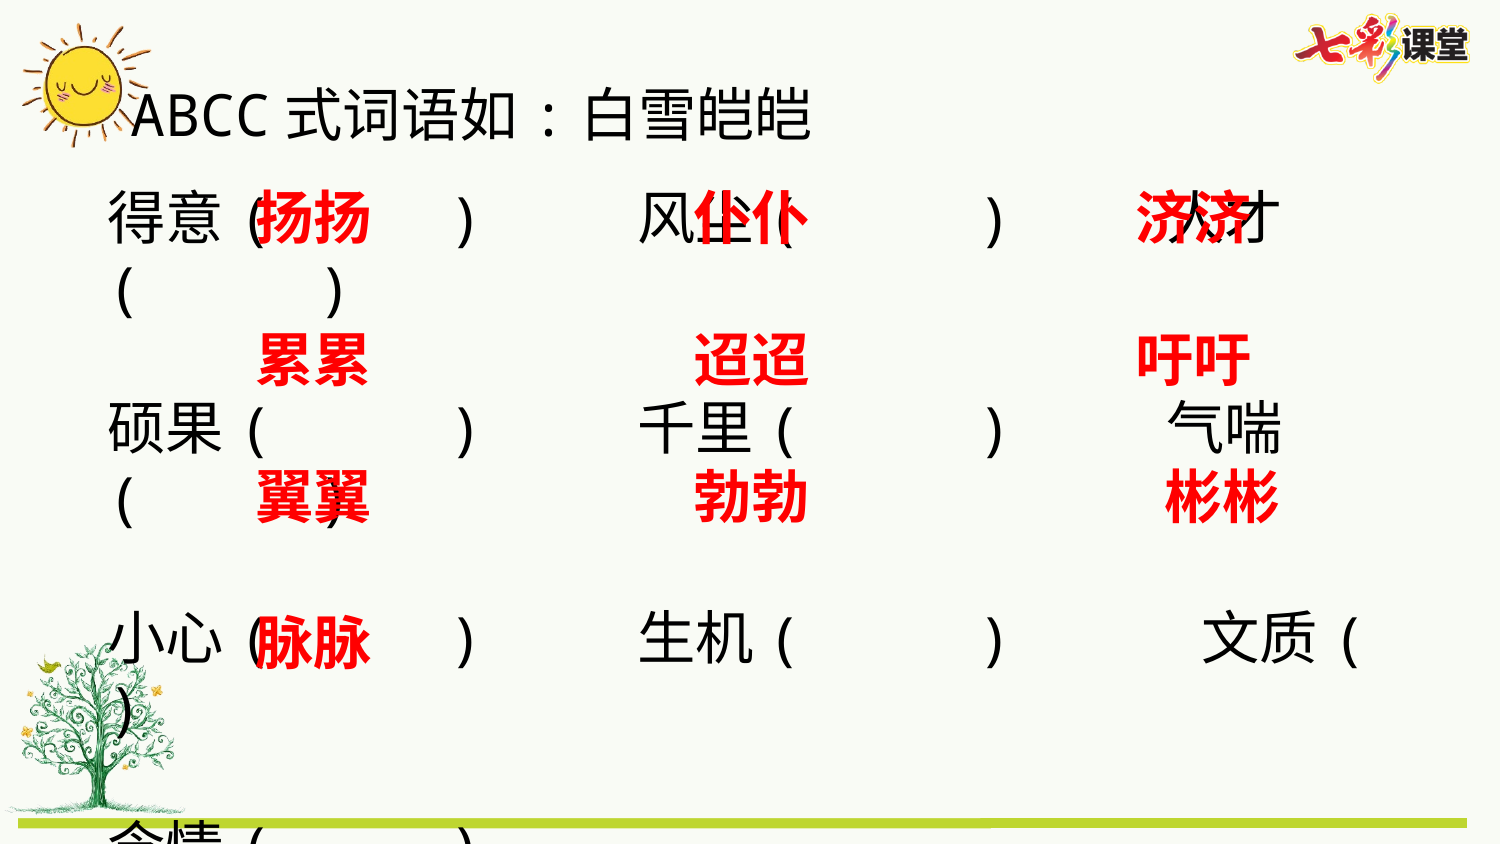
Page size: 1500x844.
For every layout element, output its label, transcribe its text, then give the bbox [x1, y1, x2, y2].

picture [0, 0, 173, 172]
text_box 勃勃 [678, 453, 879, 538]
text_box 累累 [240, 315, 442, 401]
text_box 翼翼 [240, 453, 442, 538]
text_box 得意( ) 风尘( ) 人才( ) 硕果( ) 千里( ) 气喘( ) 小心( ) 生机( ) 文质( ) 含情( ) [92, 173, 1500, 844]
text_box 彬彬 [1149, 453, 1351, 538]
text_box 迢迢 [678, 315, 879, 401]
picture [1291, 9, 1472, 87]
text_box 扬扬 [240, 173, 442, 259]
text_box ABCC式词语如:白雪皑皑 [115, 70, 829, 156]
text_box 脉脉 [240, 598, 434, 684]
picture [0, 608, 92, 844]
text_box 吁吁 [1120, 315, 1322, 401]
text_box 仆仆 [678, 173, 879, 259]
text_box 济济 [1120, 173, 1322, 259]
